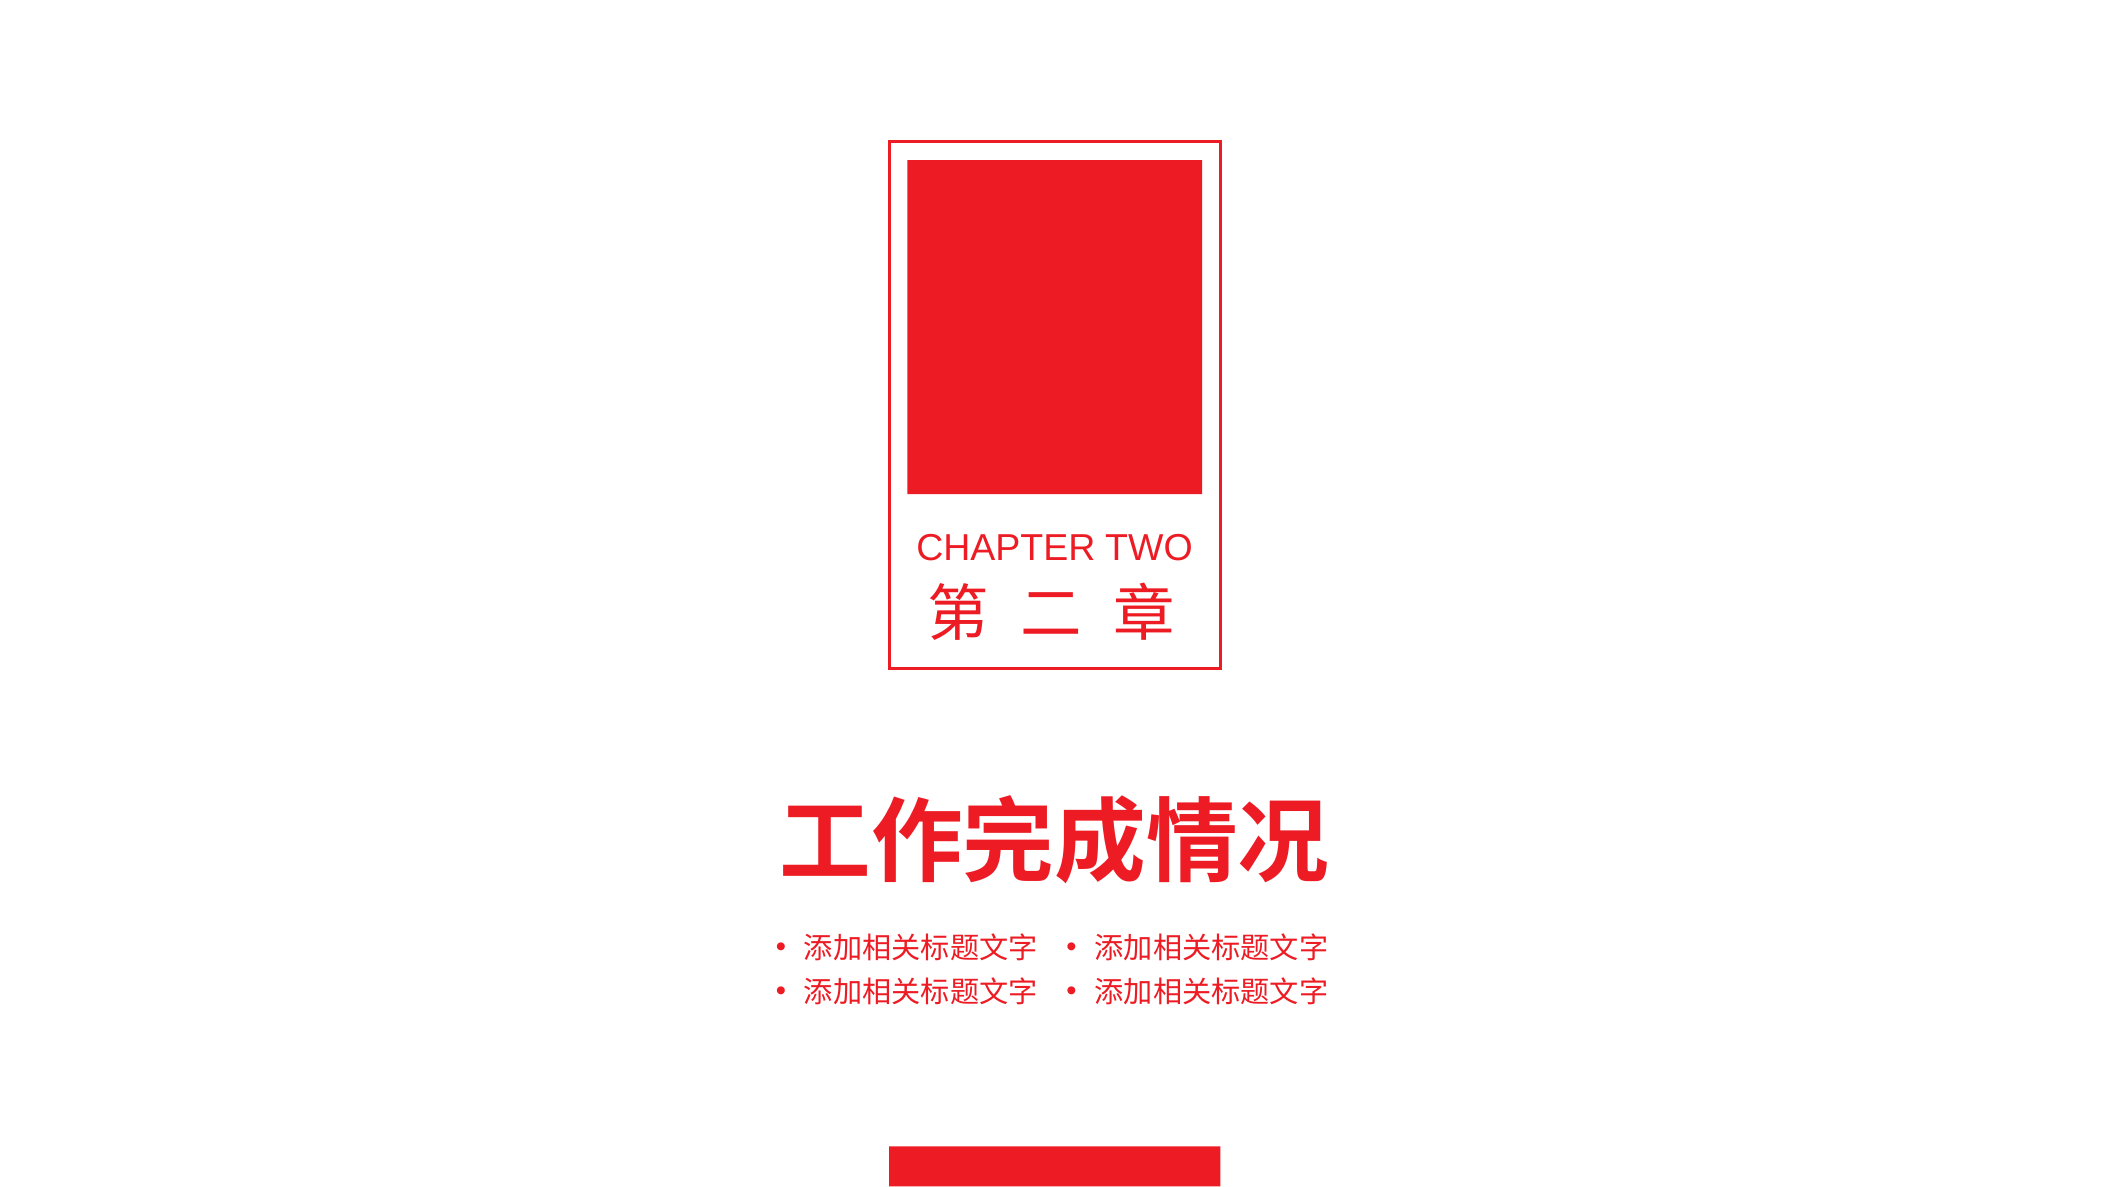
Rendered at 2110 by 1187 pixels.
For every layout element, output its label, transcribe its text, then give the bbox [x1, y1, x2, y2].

text_box 添加相关标题文字 [1066, 928, 1329, 965]
text_box 添加相关标题文字 [775, 928, 1039, 965]
text_box 第 二 章 [927, 573, 1176, 648]
text_box 添加相关标题文字 [775, 973, 1039, 1009]
text_box CHAPTER TWO [899, 509, 1210, 569]
text_box [889, 1146, 1221, 1187]
text_box 添加相关标题文字 [1066, 973, 1329, 1009]
text_box [907, 160, 1203, 495]
text_box 工作完成情况 [729, 782, 1380, 893]
text_box [889, 141, 1221, 669]
